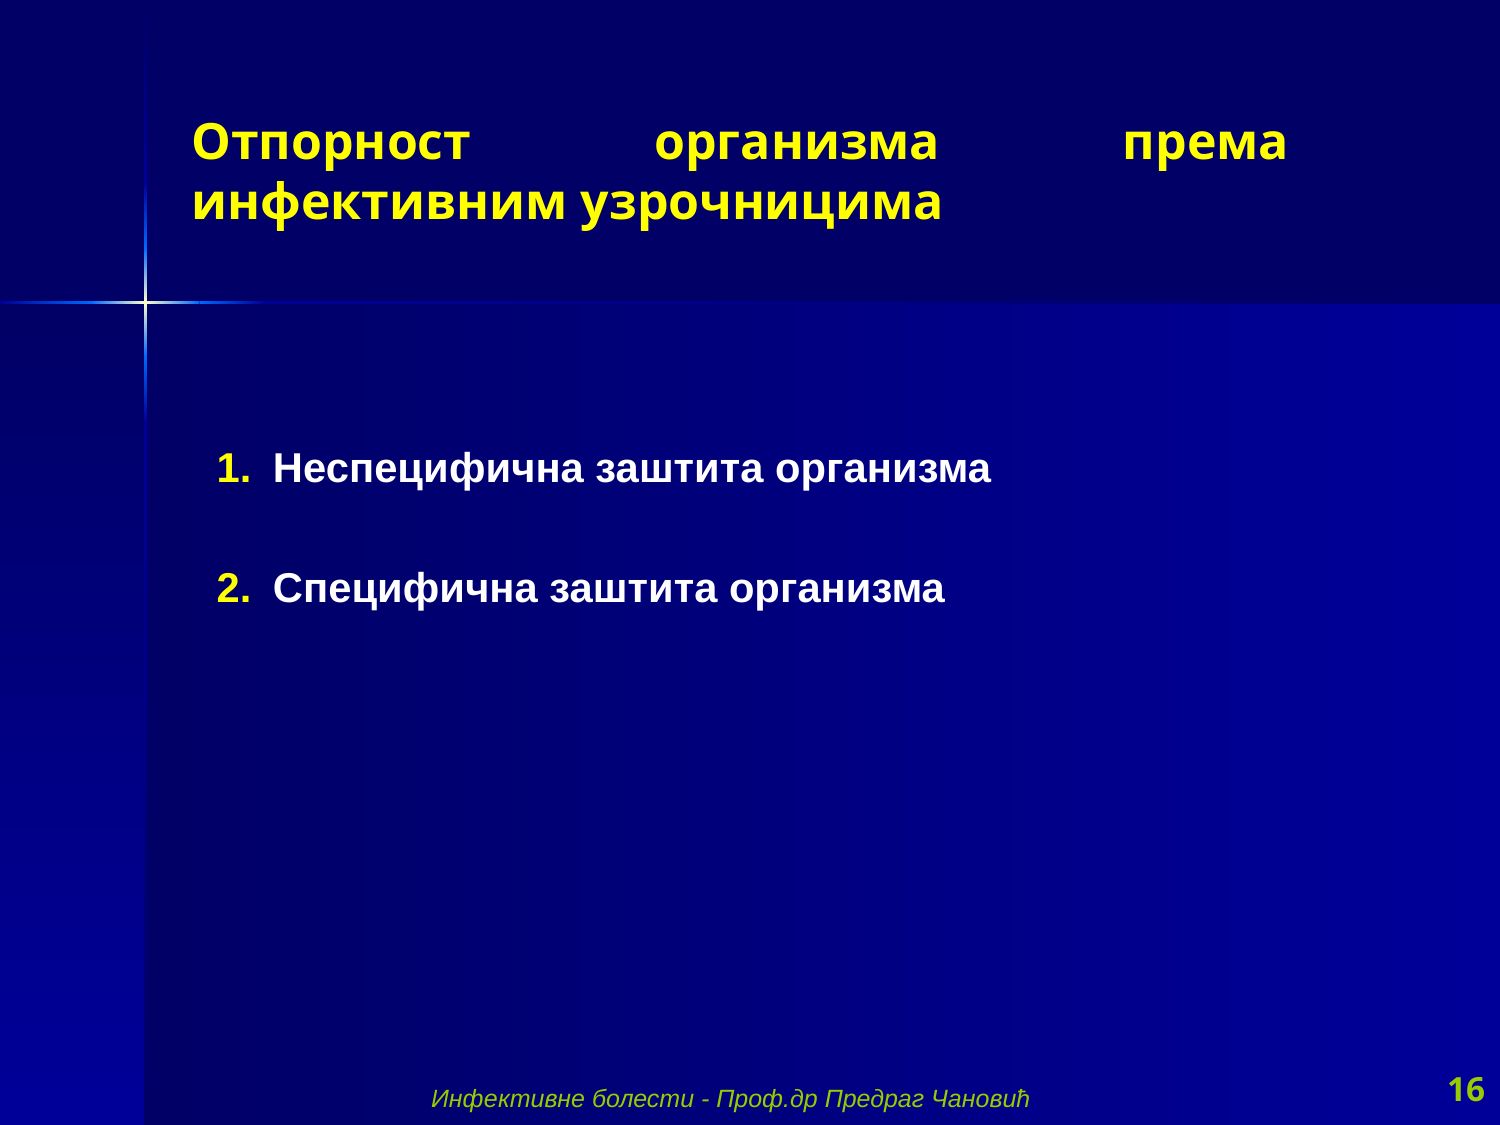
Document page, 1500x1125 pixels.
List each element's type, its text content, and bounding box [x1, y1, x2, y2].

footer Инфективне болести - Проф.др Предраг Чановић [412, 1074, 1051, 1125]
text_box Неспецифична заштита организма Специфична заштита организма [201, 423, 1286, 619]
text_box Отпорност организма према инфективним узрочницима [176, 102, 1305, 238]
slide_number 16 [1354, 1059, 1500, 1125]
